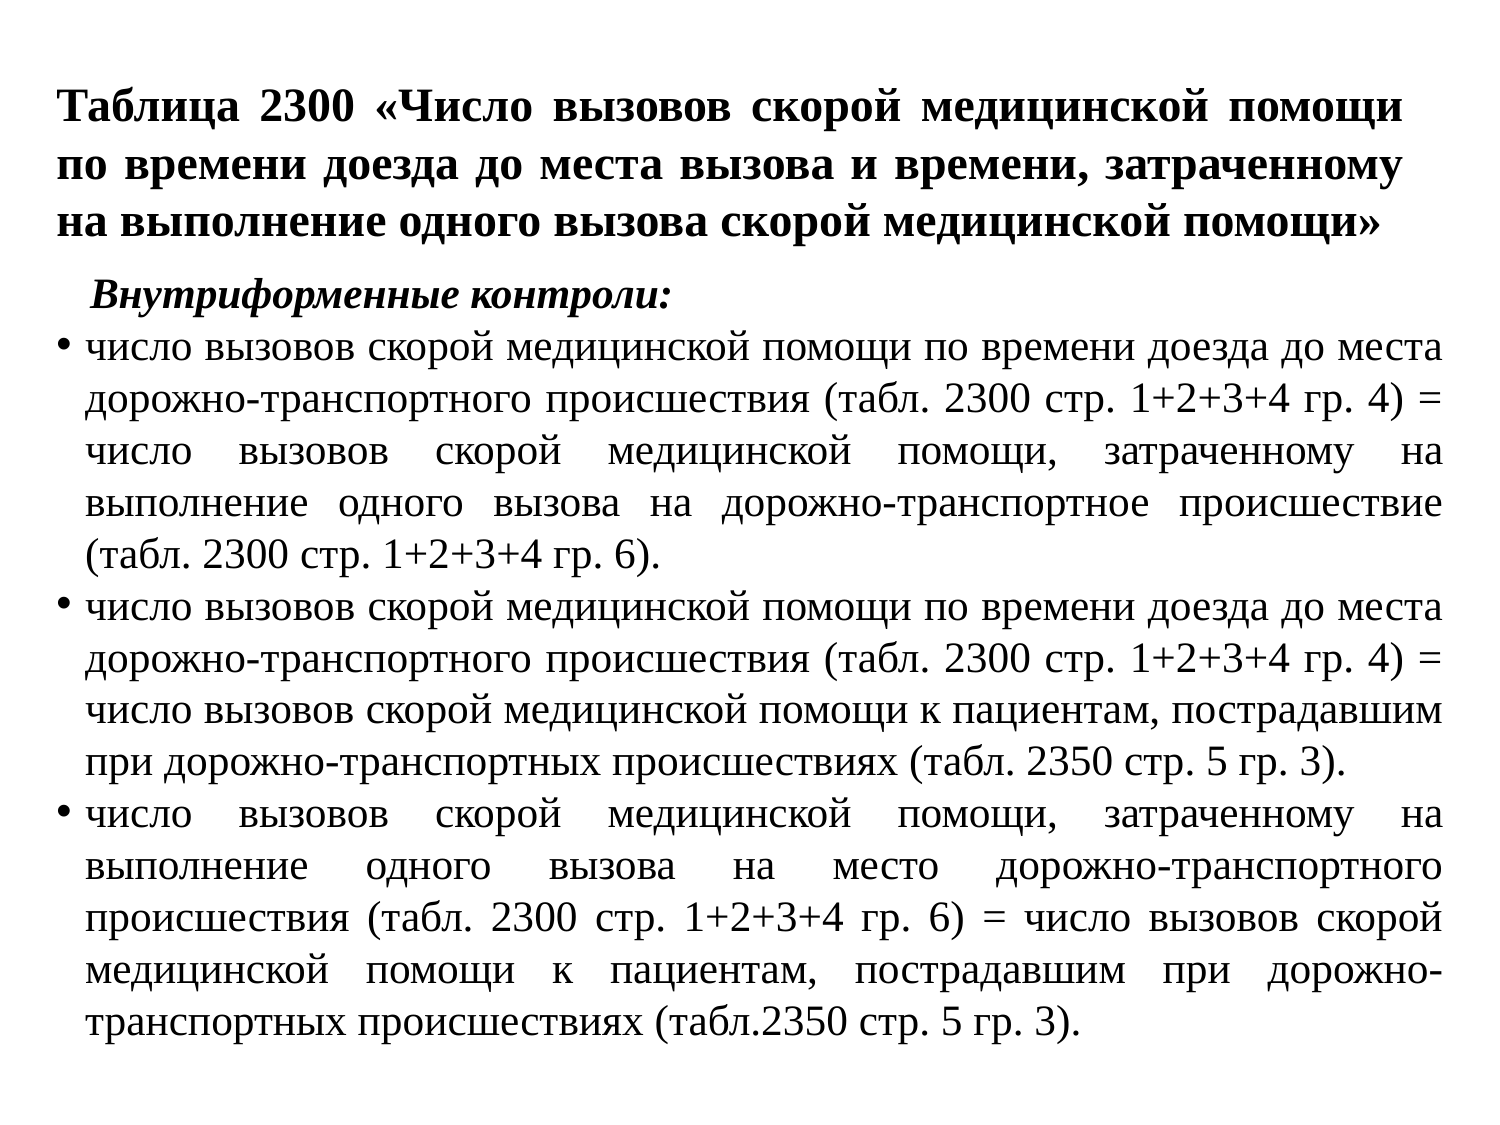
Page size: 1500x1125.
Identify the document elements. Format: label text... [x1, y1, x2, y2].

list Внутриформенные контроли: число вызовов скорой медицинской помощи по времени доезда до места дорожно-транспортного происшествия (табл. 2300 стр. 1+2+3+4 гр. 4) = число вызовов скорой медицинской помощи, затраченному на выполнение одного вызова на дорожно-транспортное происшествие (табл. 2300 стр. 1+2+3+4 гр. 6). число вызовов скорой медицинской помощи по времени доезда до места дорожно-транспортного происшествия (табл. 2300 стр. 1+2+3+4 гр. 4) = число вызовов скорой медицинской помощи к пациентам, пострадавшим при дорожно-транспортных происшествиях (табл. 2350 стр. 5 гр. 3). число вызовов скорой медицинской помощи, затраченному на выполнение одного вызова на место дорожно-транспортного происшествия (табл. 2300 стр. 1+2+3+4 гр. 6) = число вызовов скорой медицинской помощи к пациентам, пострадавшим при дорожно-транспортных происшествиях (табл.2350 стр. 5 гр. 3). [41, 255, 1459, 1106]
title Таблица 2300 «Число вызовов скорой медицинской помощи по времени доезда до места вызова и времени, затраченному на выполнение одного вызова скорой медицинской помощи» [41, 66, 1421, 254]
